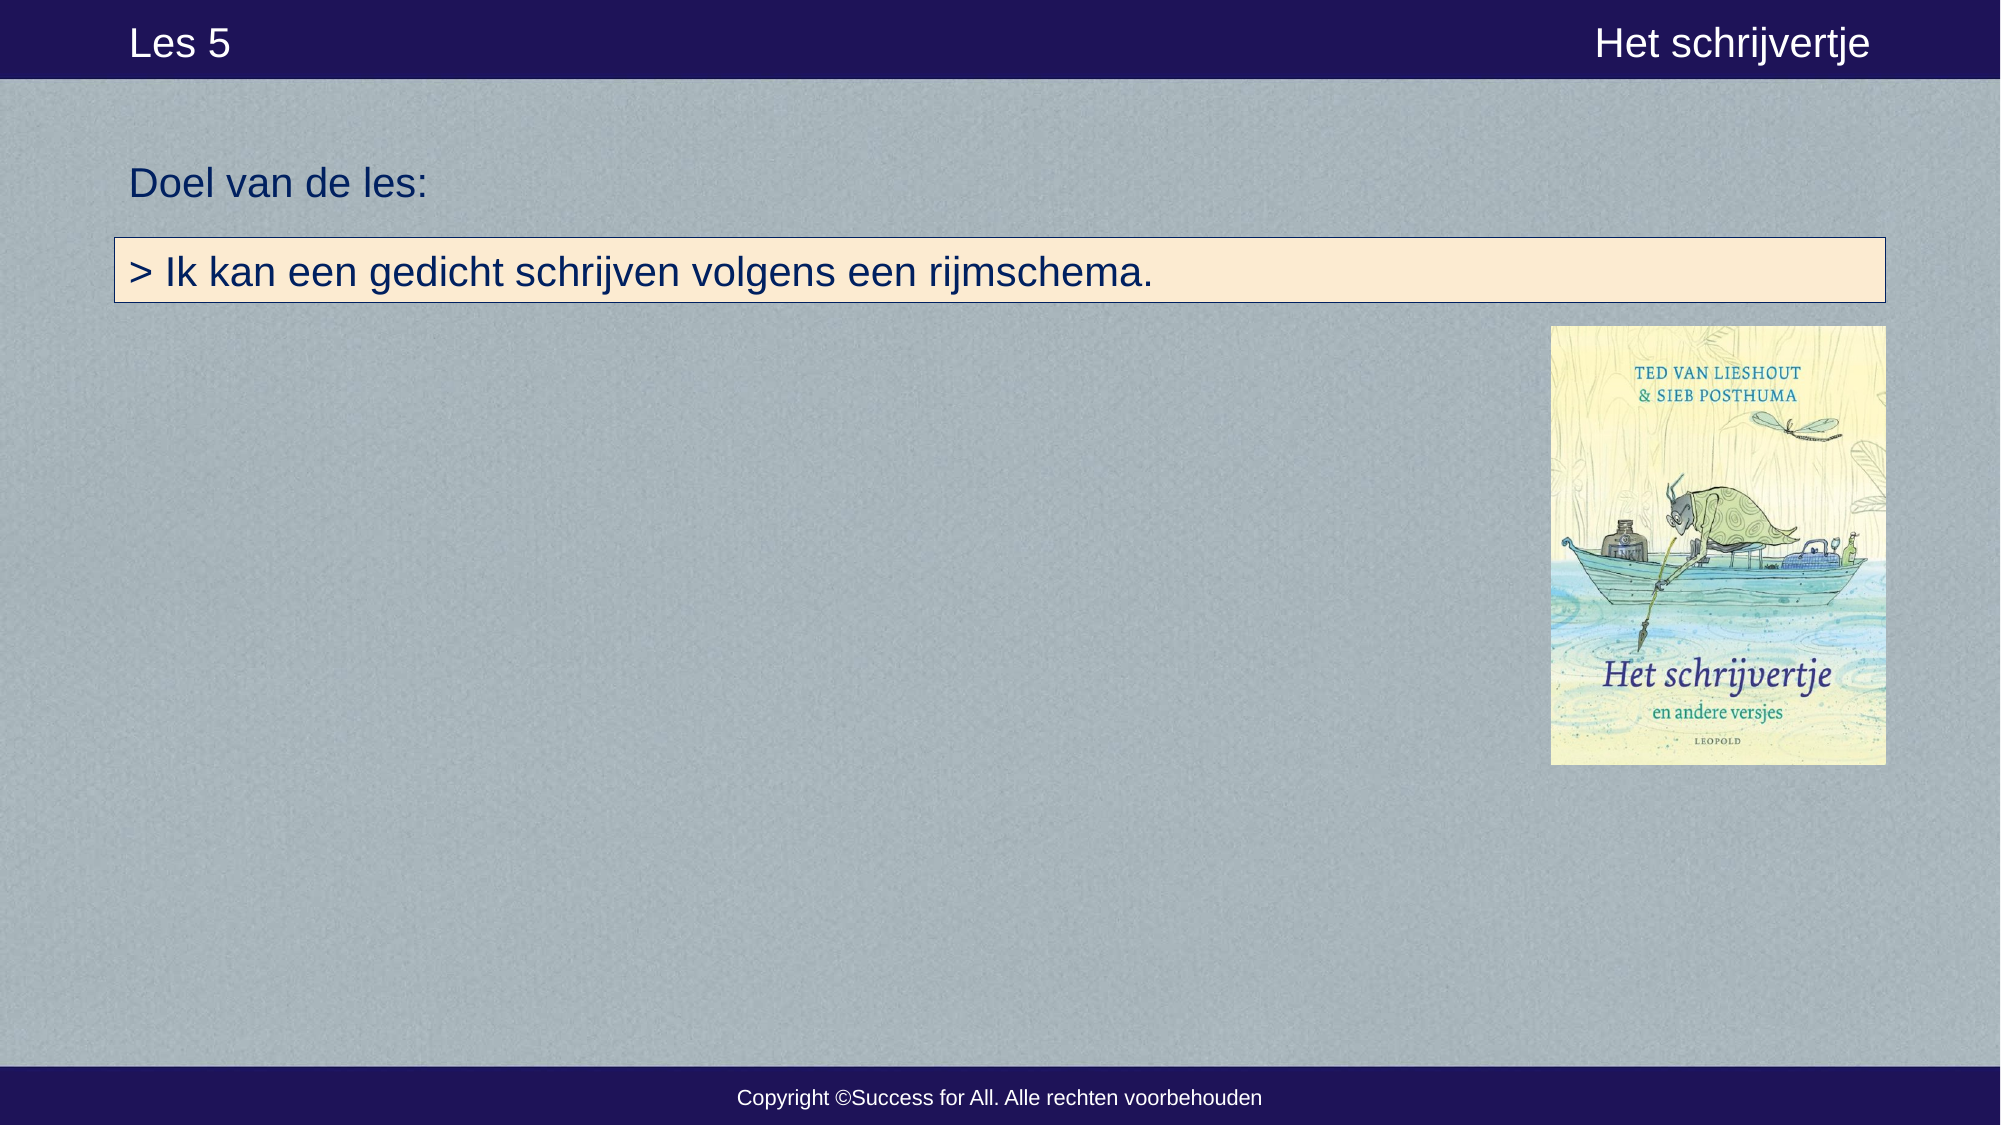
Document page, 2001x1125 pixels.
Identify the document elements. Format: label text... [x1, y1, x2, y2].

picture [0, 0, 2001, 1125]
text_box Doel van de les: [113, 148, 1635, 214]
text_box Les 5 [114, 8, 354, 73]
text_box Het schrijvertje [999, 8, 1886, 73]
text_box > Ik kan een gedicht schrijven volgens een rijmschema. [114, 237, 1886, 303]
text_box Copyright ©Success for All. Alle rechten voorbehouden [0, 1076, 2000, 1125]
